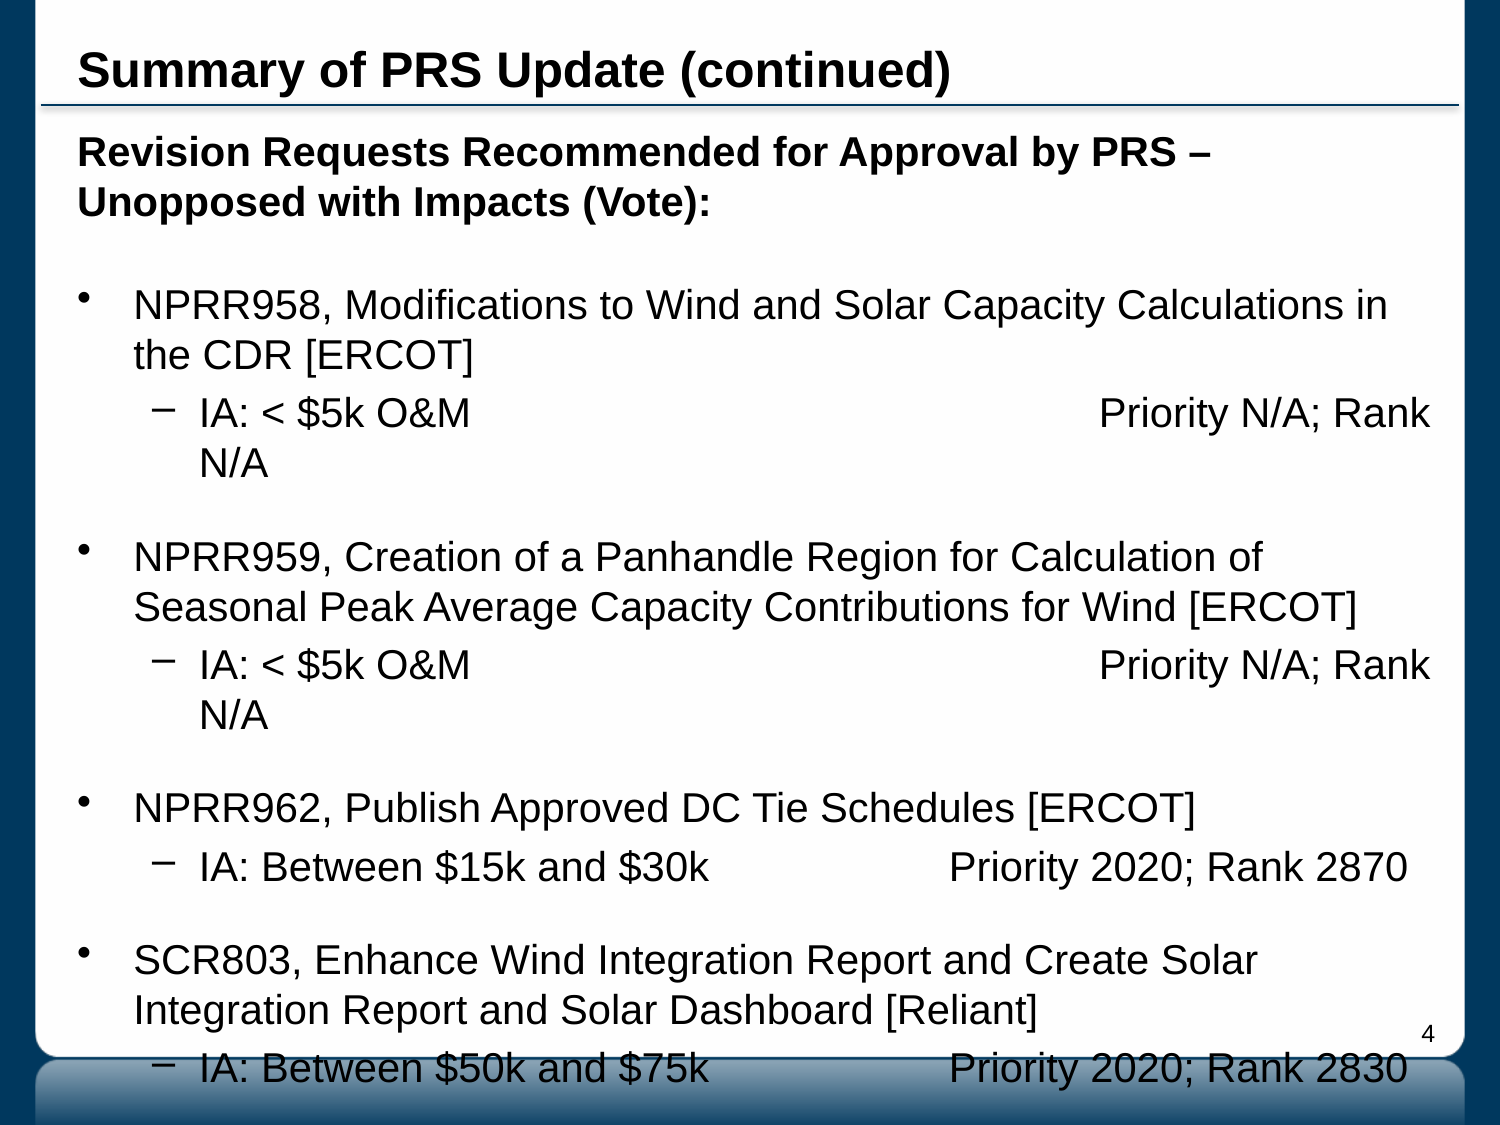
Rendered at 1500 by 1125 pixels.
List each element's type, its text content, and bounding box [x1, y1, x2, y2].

title Summary of PRS Update (continued) [62, 29, 1450, 106]
picture [35, 0, 1465, 1125]
text_box Revision Requests Recommended for Approval by PRS – Unopposed with Impacts (Vote): NPRR958, Modifications to Wind and Solar Capacity Calculations in the CDR [ERCOT] IA: < $5k O&M Priority N/A; Rank N/A NPRR959, Creation of a Panhandle Region for Calculation of Seasonal Peak Average Capacity Contributions for Wind [ERCOT] IA: < $5k O&M Priority N/A; Rank N/A NPRR962, Publish Approved DC Tie Schedules [ERCOT] IA: Between $15k and $30k Priority 2020; Rank 2870 SCR803, Enhance Wind Integration Report and Create Solar Integration Report and Solar Dashboard [Reliant] IA: Between $50k and $75k Priority 2020; Rank 2830 [62, 117, 1450, 1027]
